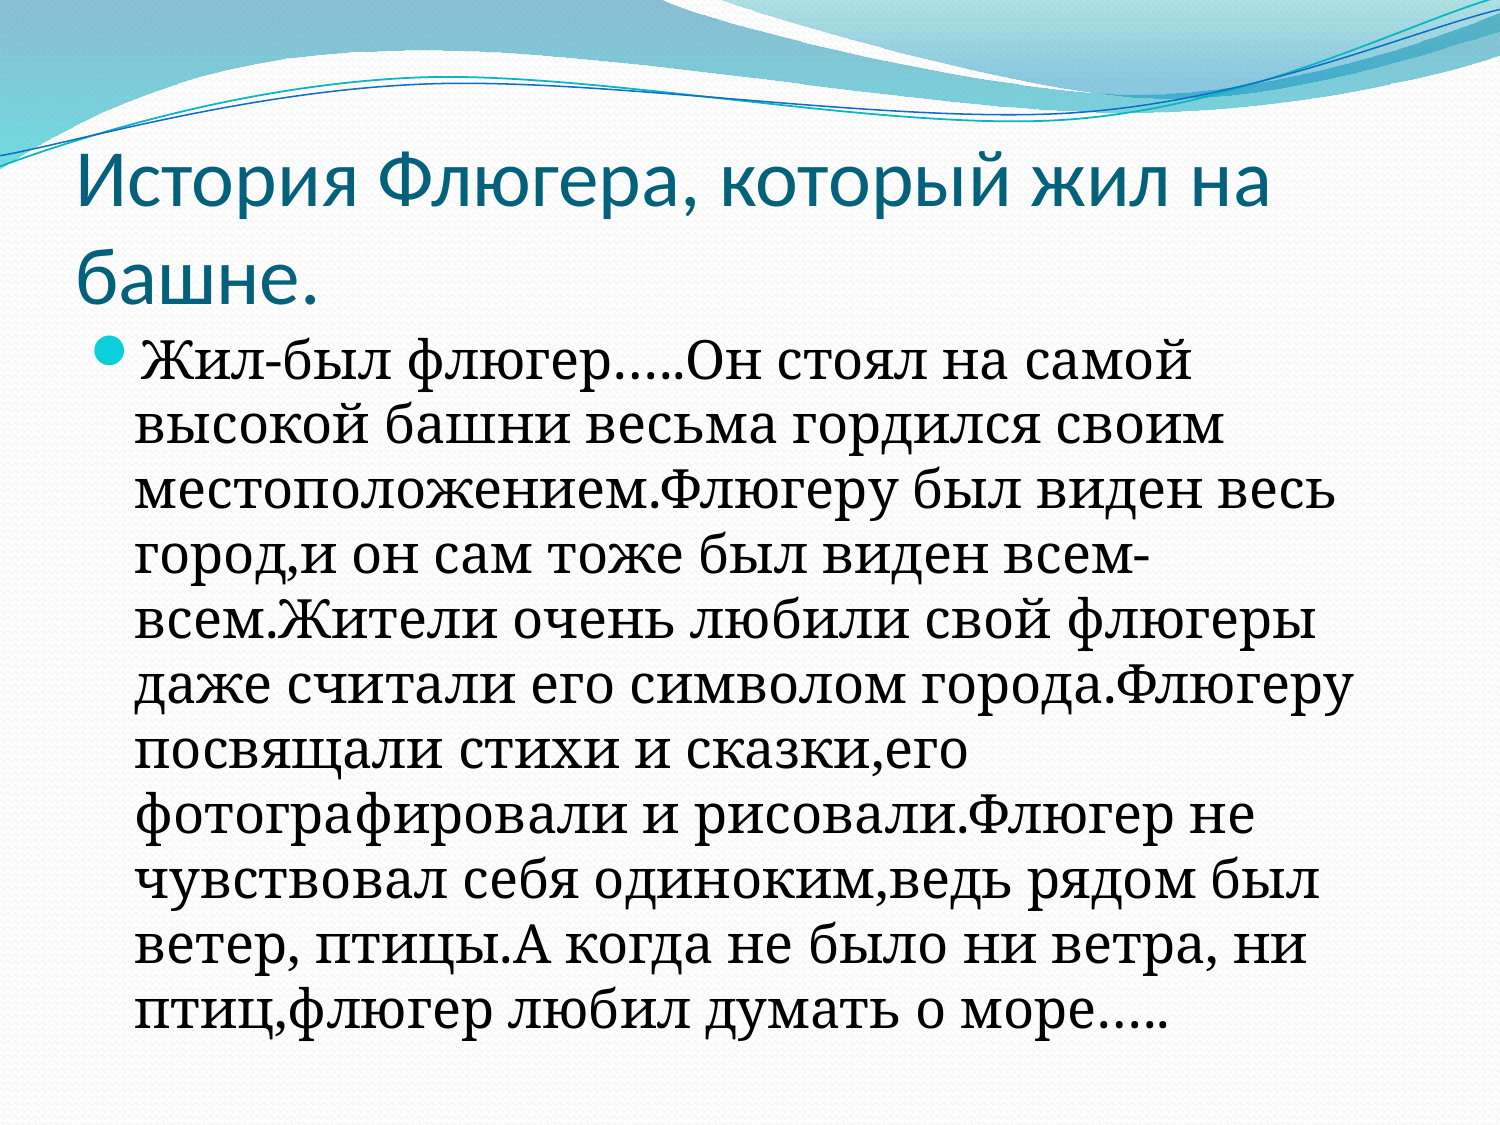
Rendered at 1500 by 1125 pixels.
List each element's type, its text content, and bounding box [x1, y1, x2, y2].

list Жил-был флюгер…..Он стоял на самой высокой башни весьма гордился своим местоположением.Флюгеру был виден весь город,и он сам тоже был виден всем-всем.Жители очень любили свой флюгеры даже считали его символом города.Флюгеру посвящали стихи и сказки,его фотографировали и рисовали.Флюгер не чувствовал себя одиноким,ведь рядом был ветер, птицы.А когда не было ни ветра, ни птиц,флюгер любил думать о море….. [74, 317, 1426, 1038]
title История Флюгера, который жил на башне. [74, 115, 1426, 317]
